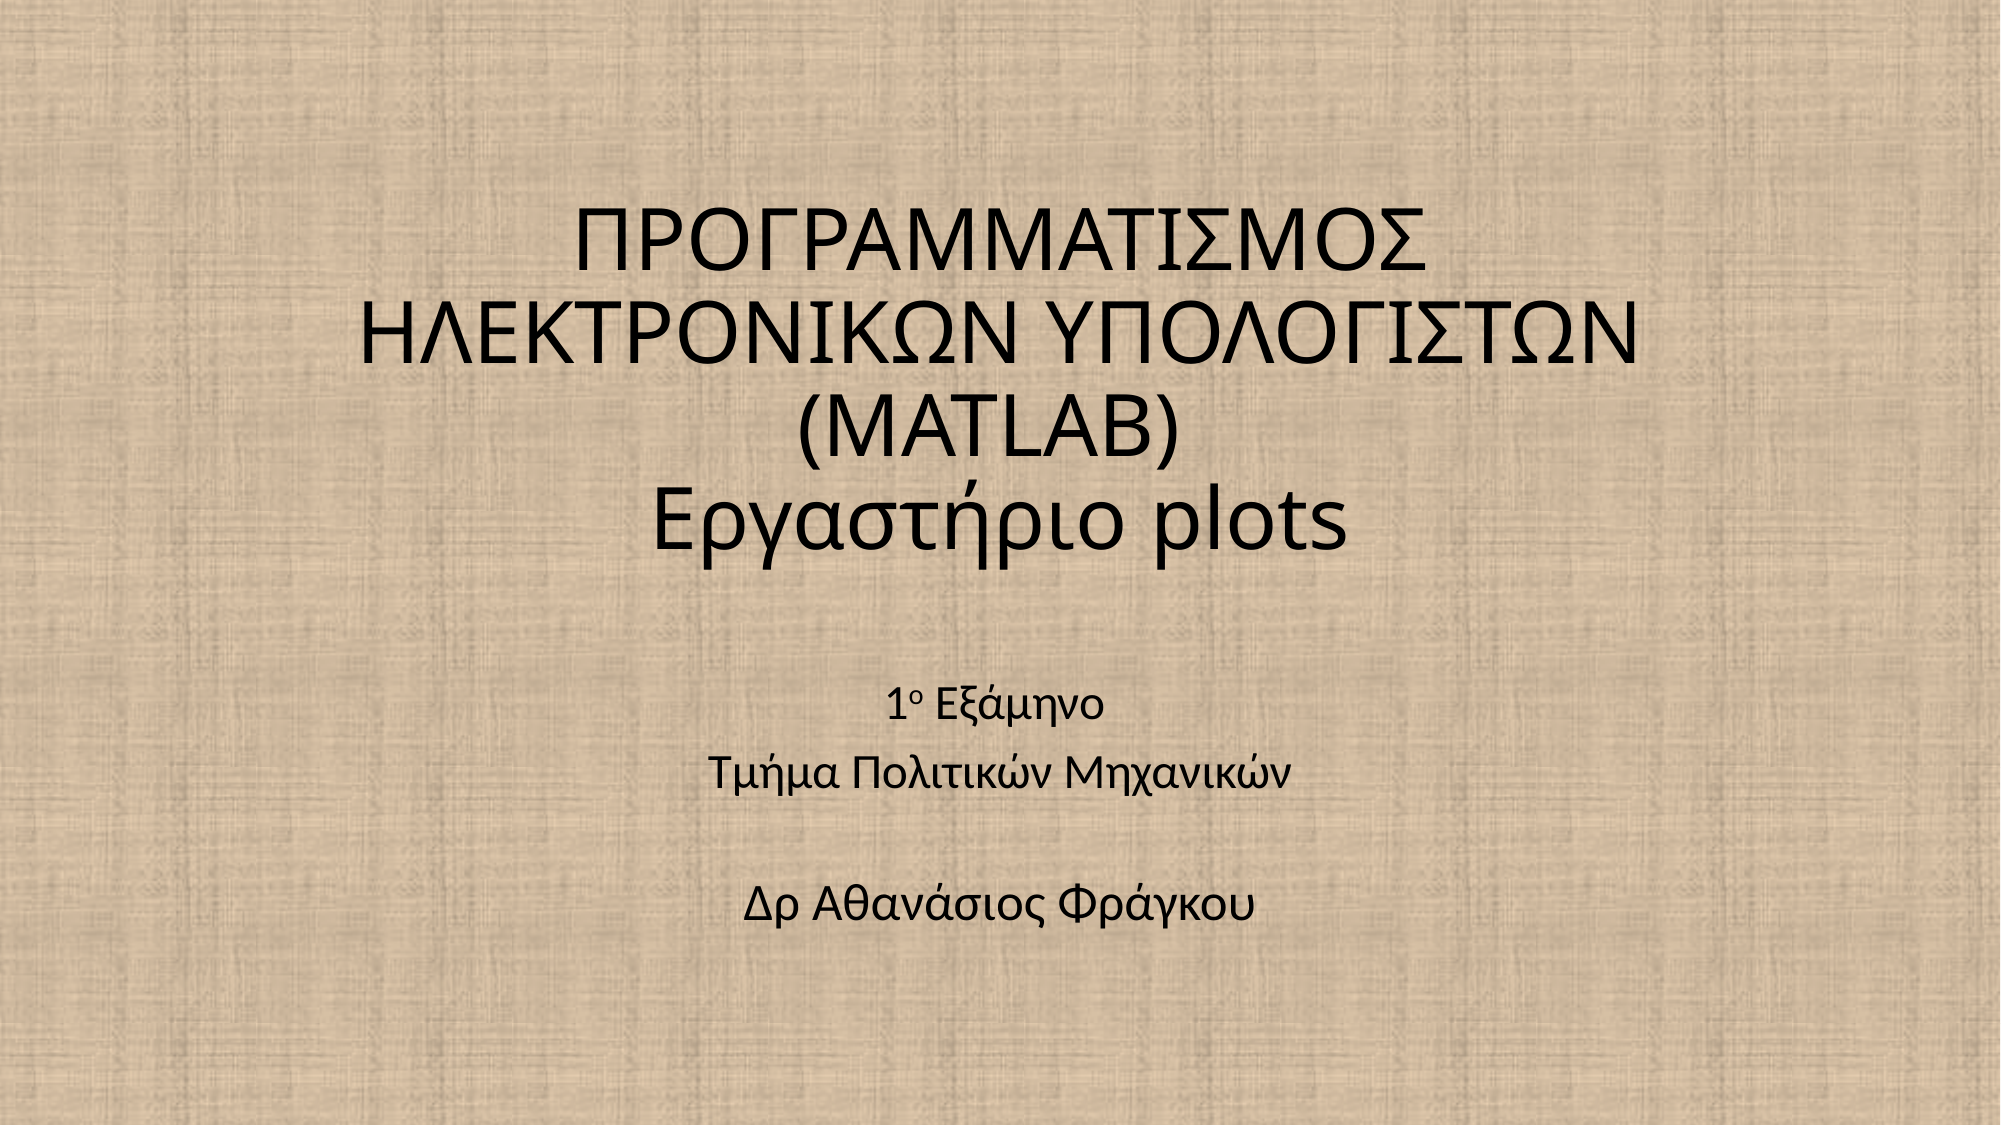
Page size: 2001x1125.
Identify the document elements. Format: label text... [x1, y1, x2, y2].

title ΠΡΟΓΡΑΜΜΑΤΙΣΜΟΣ ΗΛΕΚΤΡΟΝΙΚΩΝ ΥΠΟΛΟΓΙΣΤΩΝ (MATLAB) Εργαστήριο plots [249, 184, 1750, 576]
subtitle 1ο Εξάμηνο Τμήμα Πολιτικών Μηχανικών Δρ Αθανάσιος Φράγκου [249, 669, 1750, 941]
